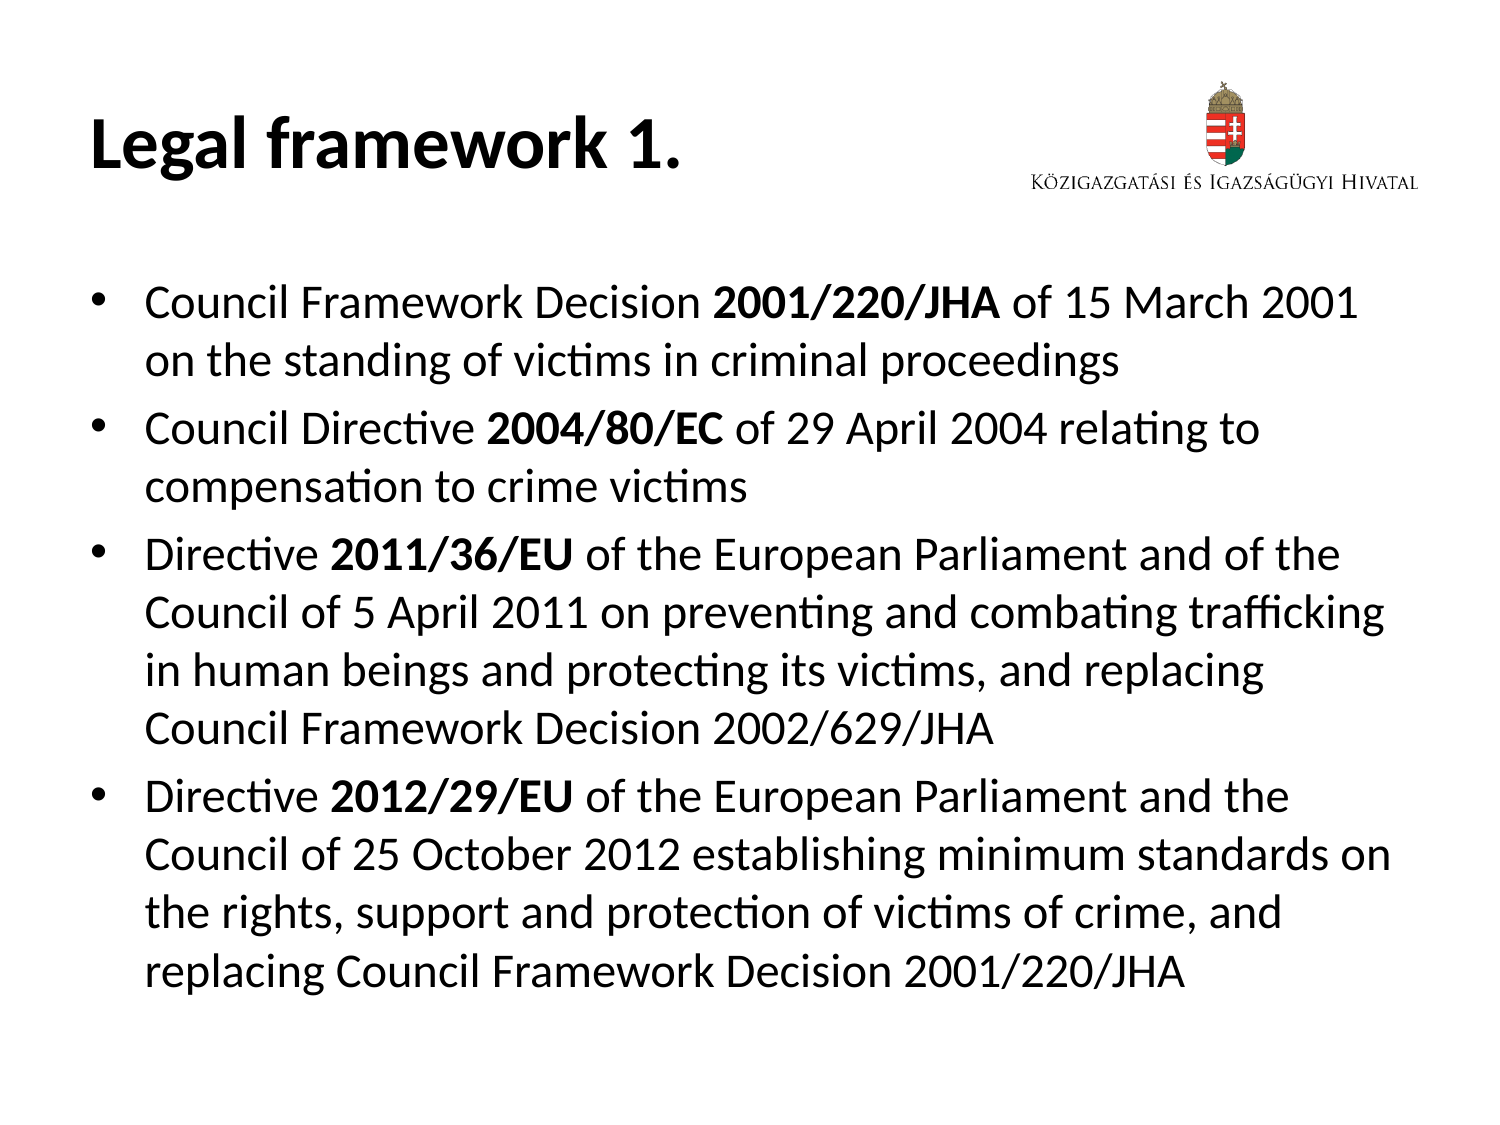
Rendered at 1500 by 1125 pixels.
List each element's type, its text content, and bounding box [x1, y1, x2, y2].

list Council Framework Decision 2001/220/JHA of 15 March 2001 on the standing of victims in criminal proceedings Council Directive 2004/80/EC of 29 April 2004 relating to compensation to crime victims Directive 2011/36/EU of the European Parliament and of the Council of 5 April 2011 on preventing and combating trafficking in human beings and protecting its victims, and replacing Council Framework Decision 2002/629/JHA Directive 2012/29/EU of the European Parliament and the Council of 25 October 2012 establishing minimum standards on the rights, support and protection of victims of crime, and replacing Council Framework Decision 2001/220/JHA [75, 262, 1425, 1005]
title Legal framework 1. [75, 45, 1425, 233]
picture [1031, 81, 1418, 189]
